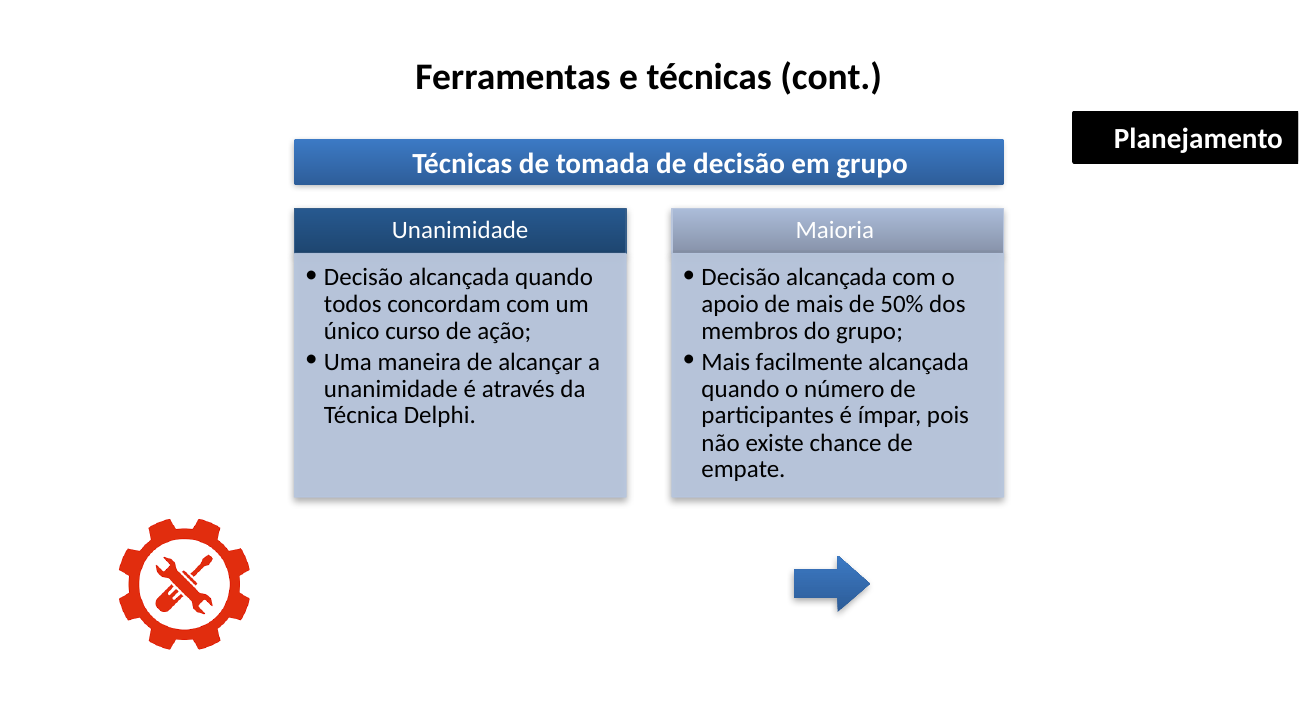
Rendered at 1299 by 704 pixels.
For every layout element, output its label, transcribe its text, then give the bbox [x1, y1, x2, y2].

text_box Ferramentas e técnicas (cont.) [0, 44, 1299, 106]
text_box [294, 139, 1004, 498]
text_box [793, 555, 870, 612]
text_box Planejamento [1074, 112, 1299, 162]
picture [117, 517, 251, 651]
